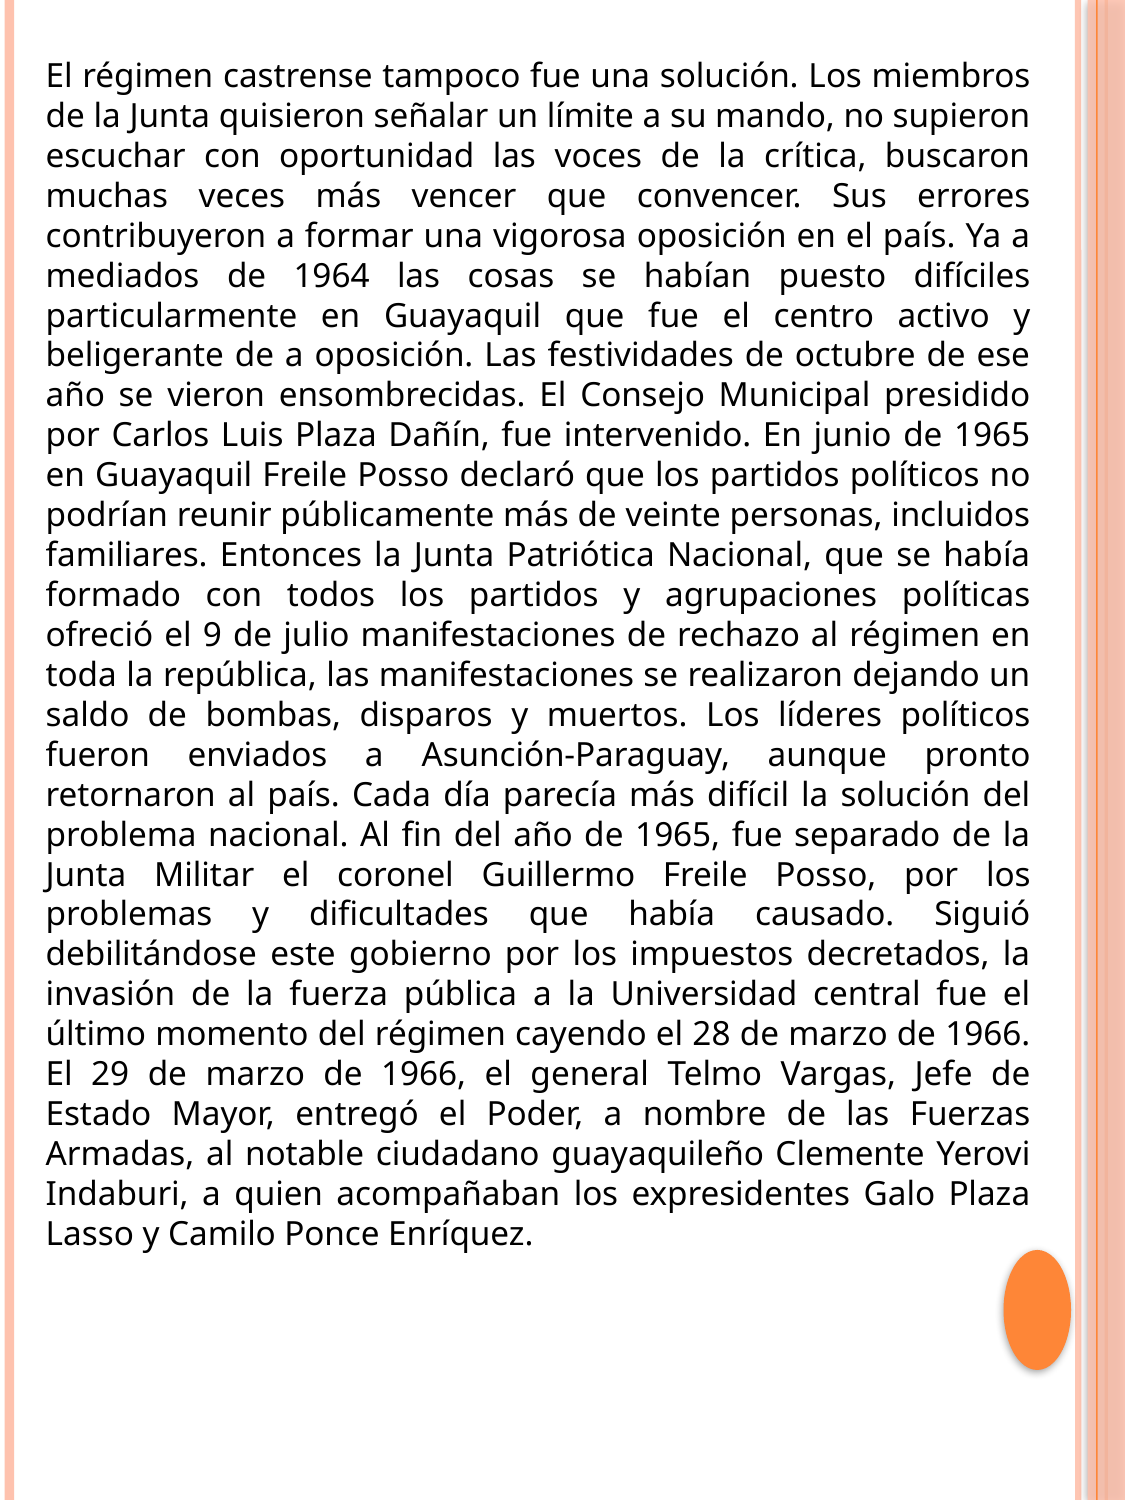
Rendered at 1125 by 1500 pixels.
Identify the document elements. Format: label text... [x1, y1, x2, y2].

text_box El régimen castrense tampoco fue una solución. Los miembros de la Junta quisieron señalar un límite a su mando, no supieron escuchar con oportunidad las voces de la crítica, buscaron muchas veces más vencer que convencer. Sus errores contribuyeron a formar una vigorosa oposición en el país. Ya a mediados de 1964 las cosas se habían puesto difíciles particularmente en Guayaquil que fue el centro activo y beligerante de a oposición. Las festividades de octubre de ese año se vieron ensombrecidas. El Consejo Municipal presidido por Carlos Luis Plaza Dañín, fue intervenido. En junio de 1965 en Guayaquil Freile Posso declaró que los partidos políticos no podrían reunir públicamente más de veinte personas, incluidos familiares. Entonces la Junta Patriótica Nacional, que se había formado con todos los partidos y agrupaciones políticas ofreció el 9 de julio manifestaciones de rechazo al régimen en toda la república, las manifestaciones se realizaron dejando un saldo de bombas, disparos y muertos. Los líderes políticos fueron enviados a Asunción-Paraguay, aunque pronto retornaron al país. Cada día parecía más difícil la solución del problema nacional. Al fin del año de 1965, fue separado de la Junta Militar el coronel Guillermo Freile Posso, por los problemas y dificultades que había causado. Siguió debilitándose este gobierno por los impuestos decretados, la invasión de la fuerza pública a la Universidad central fue el último momento del régimen cayendo el 28 de marzo de 1966. El 29 de marzo de 1966, el general Telmo Vargas, Jefe de Estado Mayor, entregó el Poder, a nombre de las Fuerzas Armadas, al notable ciudadano guayaquileño Clemente Yerovi Indaburi, a quien acompañaban los expresidentes Galo Plaza Lasso y Camilo Ponce Enríquez. [30, 46, 1047, 1260]
